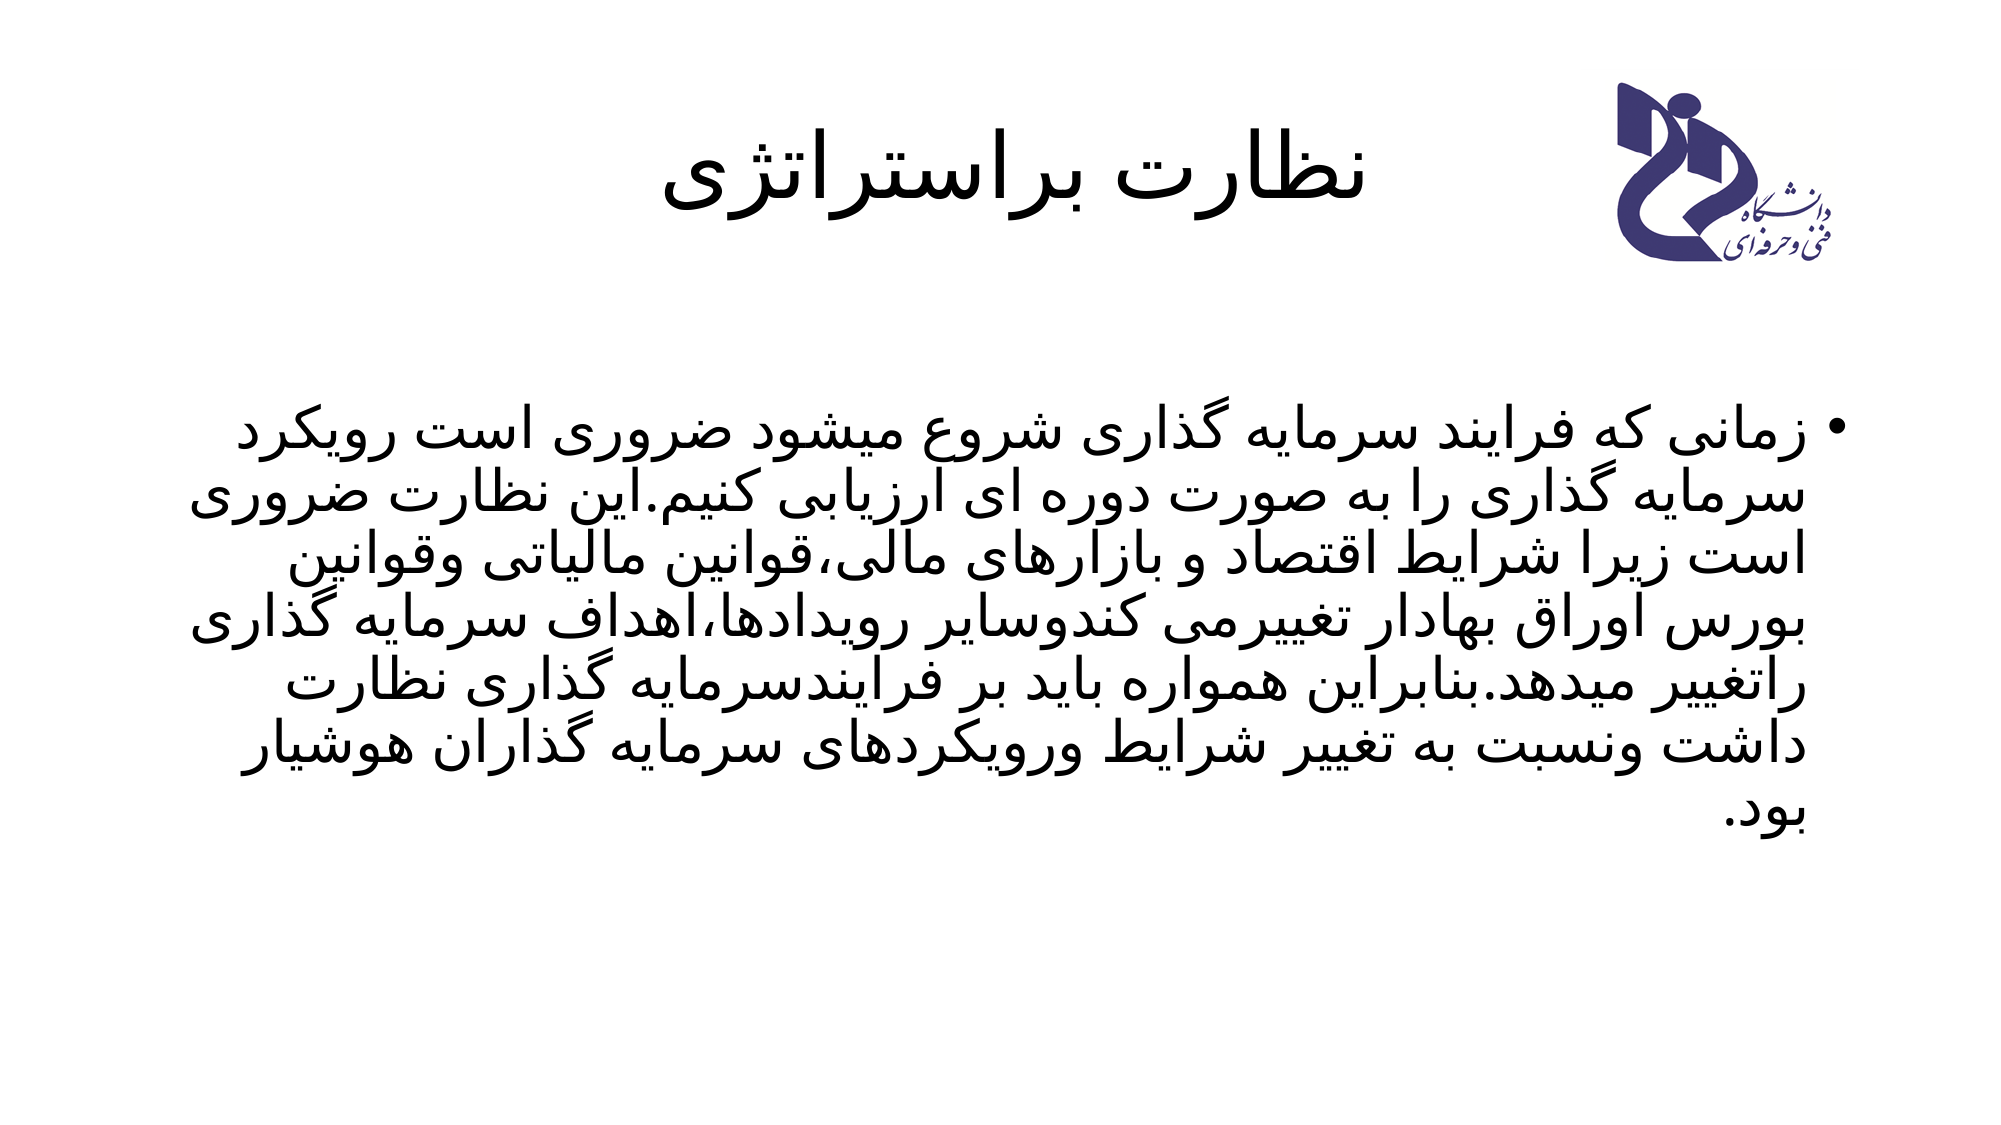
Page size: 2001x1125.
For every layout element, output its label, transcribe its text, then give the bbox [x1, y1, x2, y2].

list زمانی که فرایند سرمایه گذاری شروع میشود ضروری است رویکرد سرمایه گذاری را به صورت دوره ای ارزیابی کنیم.این نظارت ضروری است زیرا شرایط اقتصاد و بازارهای مالی،قوانین مالیاتی وقوانین بورس اوراق بهادار تغییرمی کندوسایر رویدادها،اهداف سرمایه گذاری راتغییر میدهد.بنابراین همواره باید بر فرایندسرمایه گذاری نظارت داشت ونسبت به تغییر شرایط ورویکردهای سرمایه گذاران هوشیار بود. [137, 299, 1863, 1014]
title نظارت براستراتژی [137, 59, 1863, 278]
picture [1581, 69, 1863, 278]
